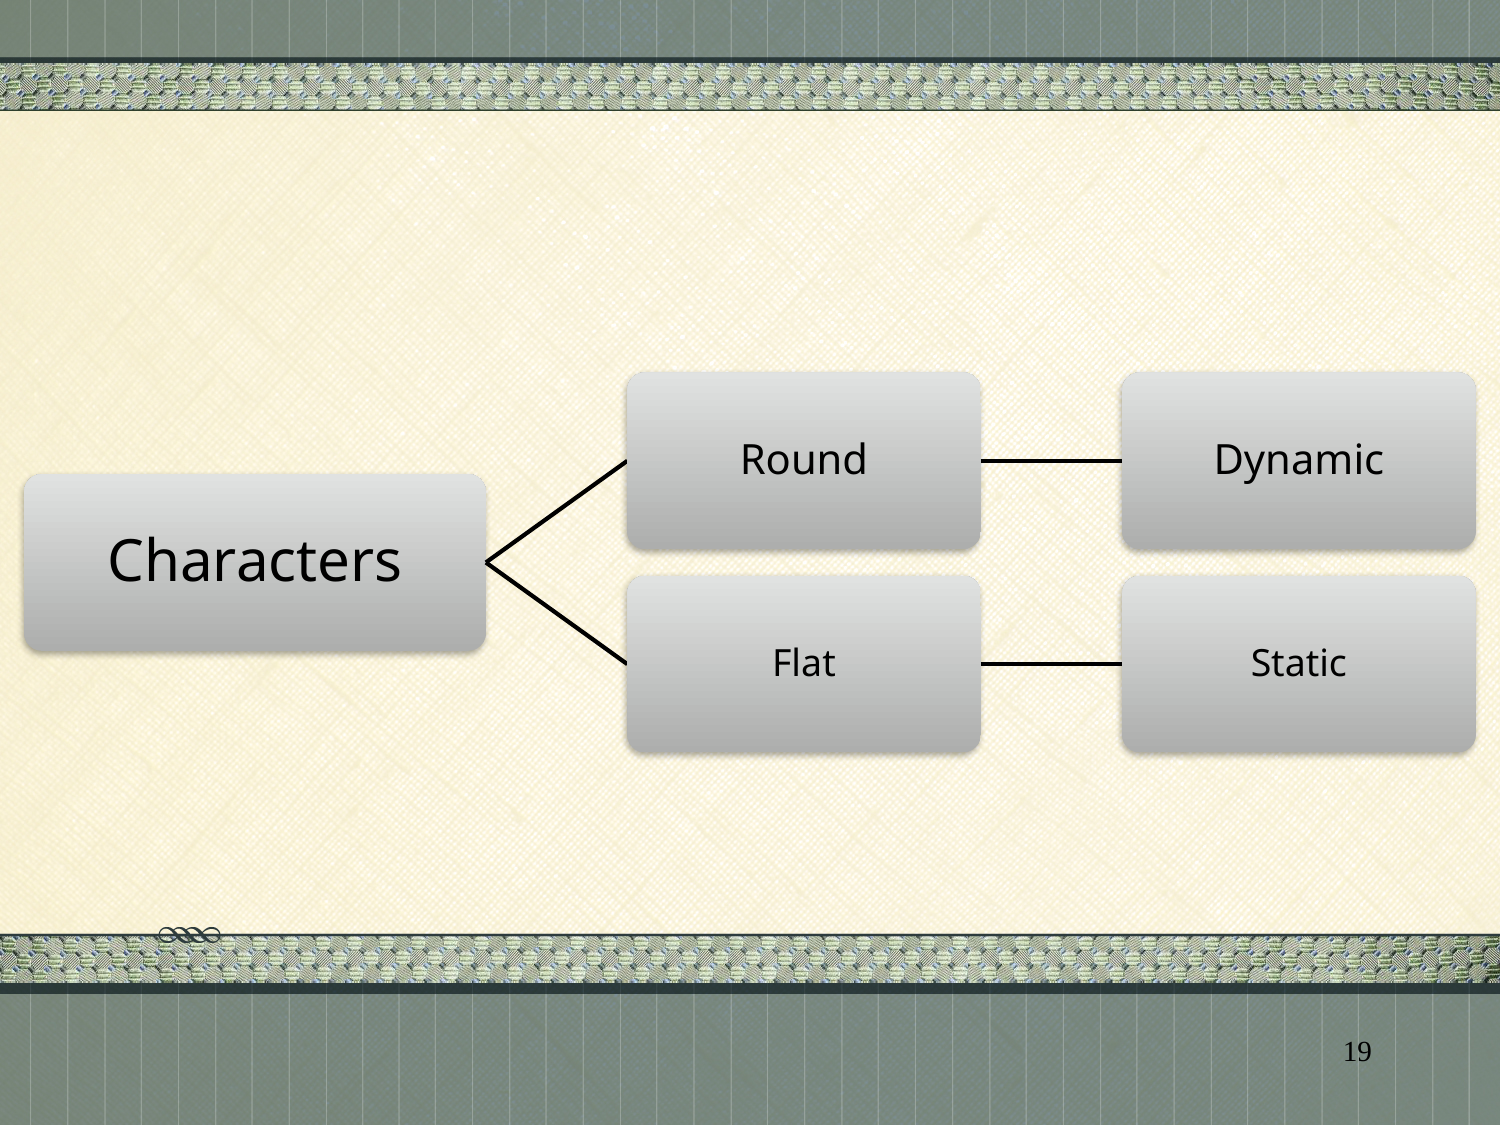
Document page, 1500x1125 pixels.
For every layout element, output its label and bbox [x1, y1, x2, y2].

text_box [23, 228, 1477, 897]
picture [0, 0, 1500, 1125]
